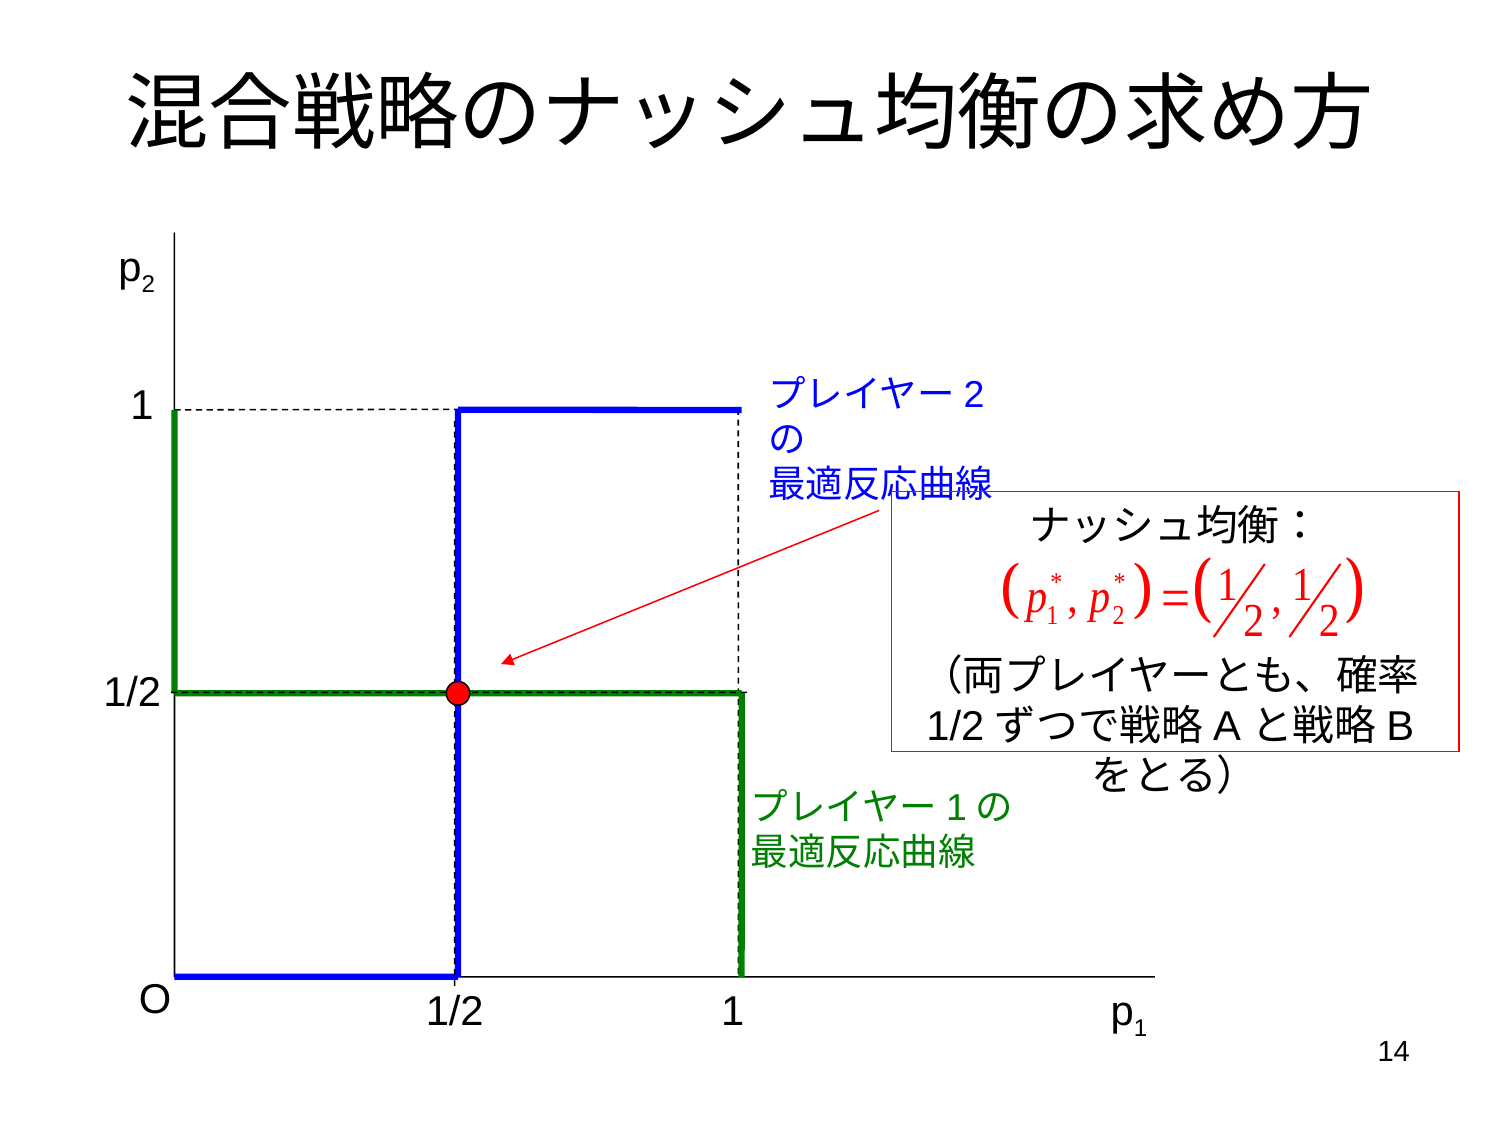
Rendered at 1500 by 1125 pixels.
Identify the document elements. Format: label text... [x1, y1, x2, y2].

slide_number 14 [1074, 1024, 1426, 1103]
text_box p2 [103, 232, 211, 305]
text_box 1/2 [88, 657, 177, 722]
text_box プレイヤー2の 最適反応曲線 [753, 362, 1023, 513]
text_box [994, 547, 1367, 649]
text_box 1 [706, 976, 760, 1042]
title 混合戦略のナッシュ均衡の求め方 [75, 45, 1425, 173]
text_box [446, 681, 470, 706]
text_box 1/2 [411, 976, 499, 1042]
text_box プレイヤー1の 最適反応曲線 [735, 775, 1029, 881]
text_box ナッシュ均衡： （両プレイヤーとも、確率1/2ずつで戦略Aと戦略Bをとる） [501, 510, 880, 666]
text_box 1 [115, 370, 169, 435]
text_box O [124, 964, 187, 1029]
text_box p1 [1095, 976, 1191, 1049]
text_box ナッシュ均衡： （両プレイヤーとも、確率1/2ずつで戦略Aと戦略Bをとる） [891, 491, 1459, 752]
